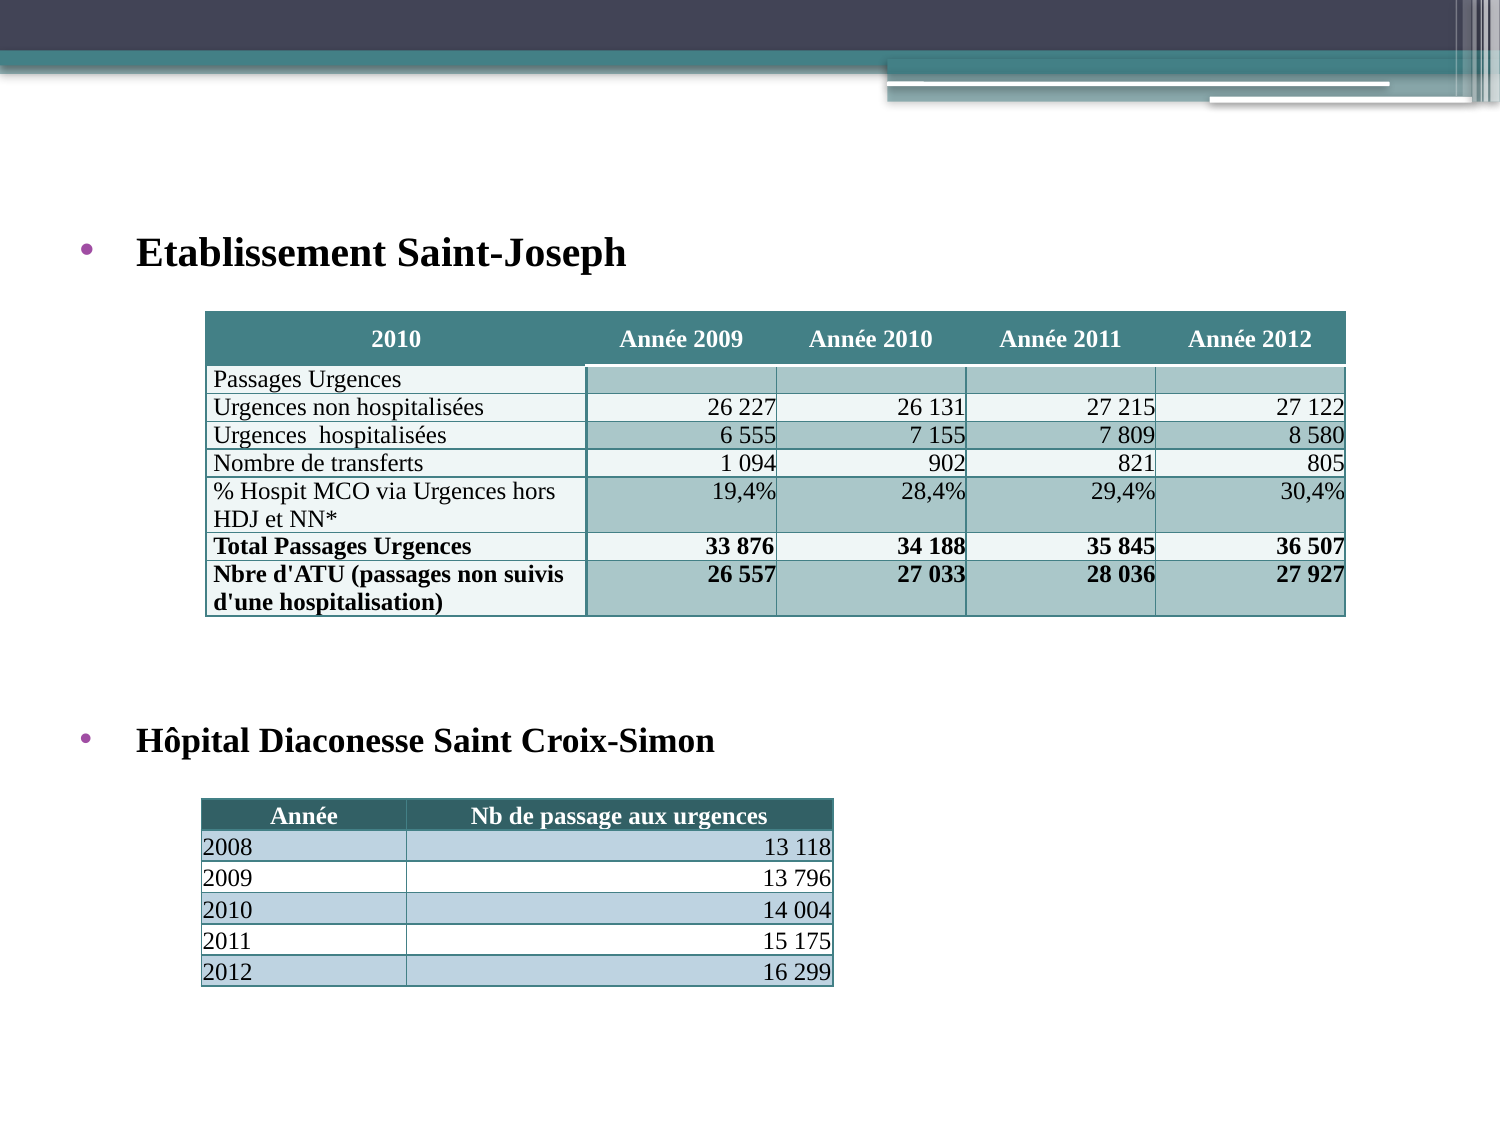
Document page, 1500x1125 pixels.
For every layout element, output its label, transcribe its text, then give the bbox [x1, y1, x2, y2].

table_cell 2011 [202, 925, 406, 954]
text_box [201, 581, 239, 642]
table_cell 14 004 [407, 893, 832, 923]
table_cell 26 227 [588, 394, 776, 421]
table_cell [1156, 367, 1344, 393]
table_header Année 2009 [588, 312, 776, 364]
table_cell 6 555 [588, 422, 776, 448]
table_cell 30,4% [1156, 478, 1344, 532]
table_cell [967, 367, 1155, 393]
table_cell 2008 [202, 831, 406, 860]
table_cell 13 796 [407, 862, 832, 892]
table_cell [777, 367, 965, 393]
table_cell 2012 [202, 956, 406, 985]
table_cell 8 580 [1156, 422, 1344, 448]
table_cell 2010 [202, 893, 406, 923]
table_header Année 2011 [967, 312, 1155, 364]
table_header Année 2010 [777, 312, 965, 364]
table_cell 7 809 [967, 422, 1155, 448]
table_cell Urgences hospitalisées [207, 422, 585, 448]
table_cell 821 [967, 450, 1155, 476]
table_cell 27 927 [1156, 561, 1344, 615]
table_cell 15 175 [407, 925, 832, 954]
table_cell 34 188 [777, 533, 965, 560]
table_cell 27 122 [1156, 394, 1344, 421]
table_cell 27 033 [777, 561, 965, 615]
table_cell 33 876 [588, 533, 776, 560]
table_cell 28 036 [967, 561, 1155, 615]
table_cell 1 094 [588, 450, 776, 476]
table_cell Urgences non hospitalisées [207, 394, 585, 421]
table_cell 26 131 [777, 394, 965, 421]
table_header Nb de passage aux urgences [407, 800, 832, 829]
table_cell 36 507 [1156, 533, 1344, 560]
table_cell 2009 [202, 862, 406, 892]
table_cell Nombre de transferts [207, 450, 585, 476]
table_cell 27 215 [967, 394, 1155, 421]
table_cell [588, 367, 776, 393]
table_cell 13 118 [407, 831, 832, 860]
list Etablissement Saint-Joseph Hôpital Diaconesse Saint Croix-Simon [64, 160, 1415, 1047]
table_cell 19,4% [588, 478, 776, 532]
table_cell 35 845 [967, 533, 1155, 560]
table_cell 16 299 [407, 956, 832, 985]
table_cell % Hospit MCO via Urgences hors HDJ et NN* [207, 478, 585, 532]
table_cell 29,4% [967, 478, 1155, 532]
table_header Année 2012 [1156, 312, 1344, 364]
table_cell 805 [1156, 450, 1344, 476]
table_header Année [202, 800, 406, 829]
table_cell 902 [777, 450, 965, 476]
table_cell Passages Urgences [207, 366, 585, 393]
table_cell 26 557 [588, 561, 776, 615]
table_cell 28,4% [777, 478, 965, 532]
table_header 2010 [207, 312, 585, 365]
table_cell Nbre d'ATU (passages non suivis d'une hospitalisation) [207, 561, 585, 615]
table_cell Total Passages Urgences [207, 533, 585, 560]
table_cell 7 155 [777, 422, 965, 448]
